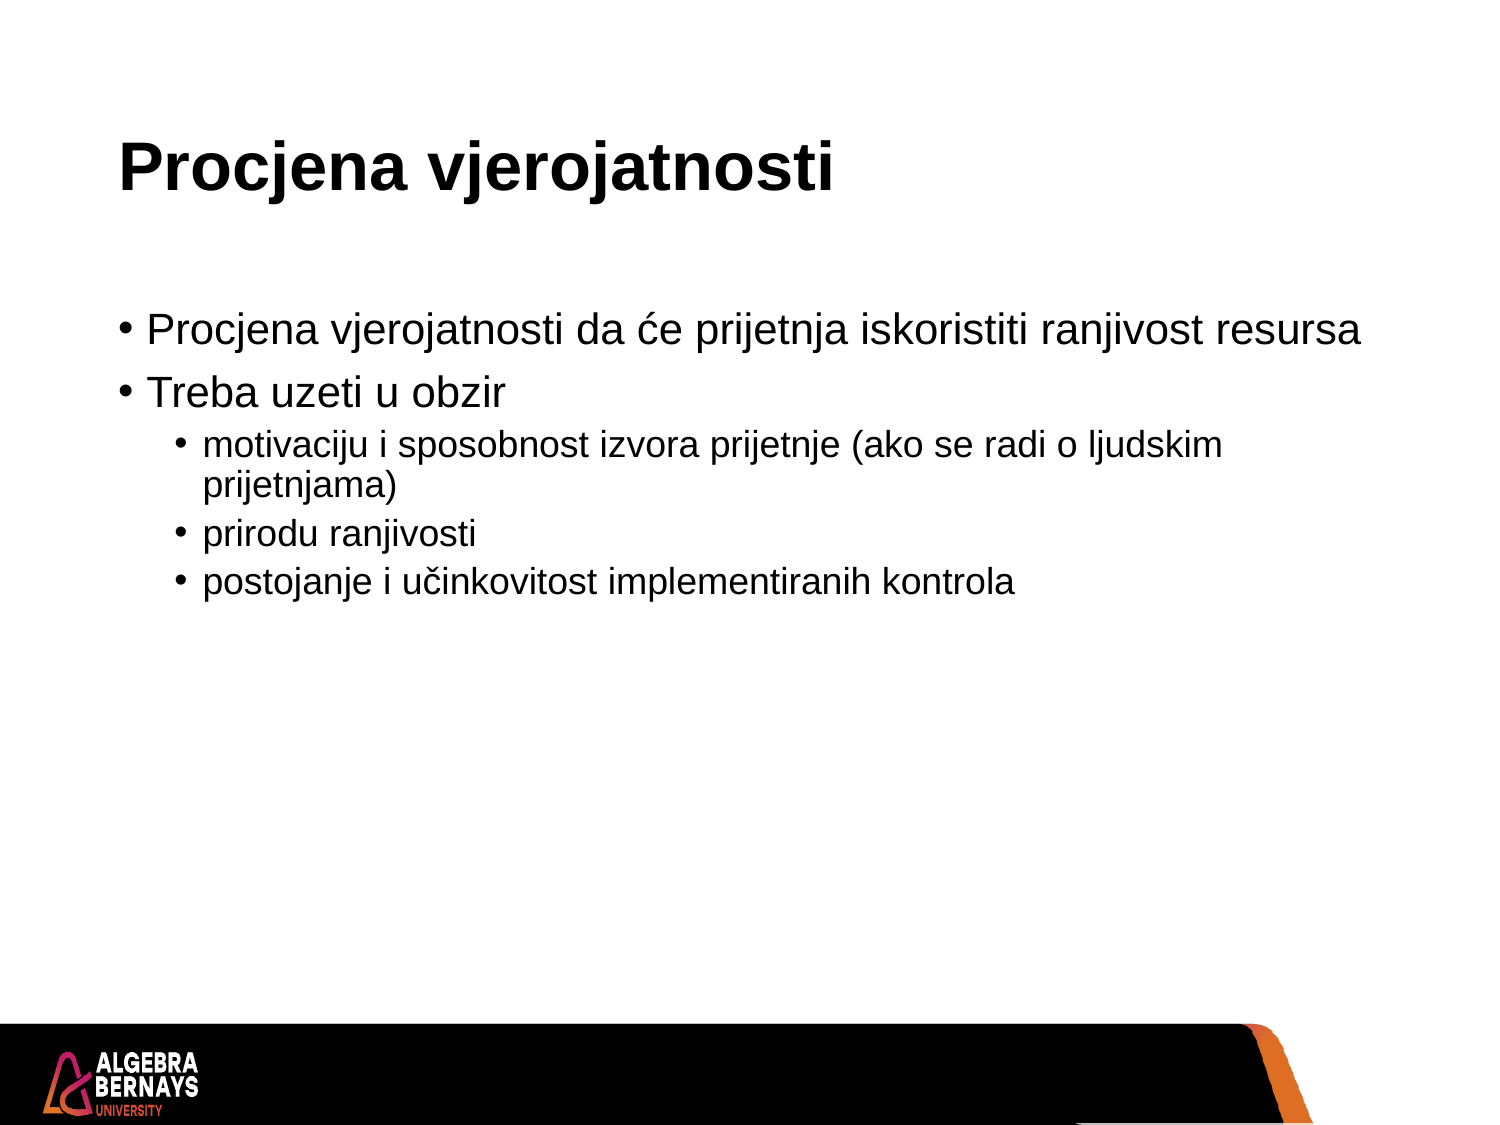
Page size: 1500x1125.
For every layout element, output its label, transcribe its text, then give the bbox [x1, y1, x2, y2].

picture [0, 1023, 1468, 1125]
list Procjena vjerojatnosti da će prijetnja iskoristiti ranjivost resursa Treba uzeti u obzir motivaciju i sposobnost izvora prijetnje (ako se radi o ljudskim prijetnjama) prirodu ranjivosti postojanje i učinkovitost implementiranih kontrola [103, 299, 1397, 1014]
title Procjena vjerojatnosti [103, 59, 1397, 278]
